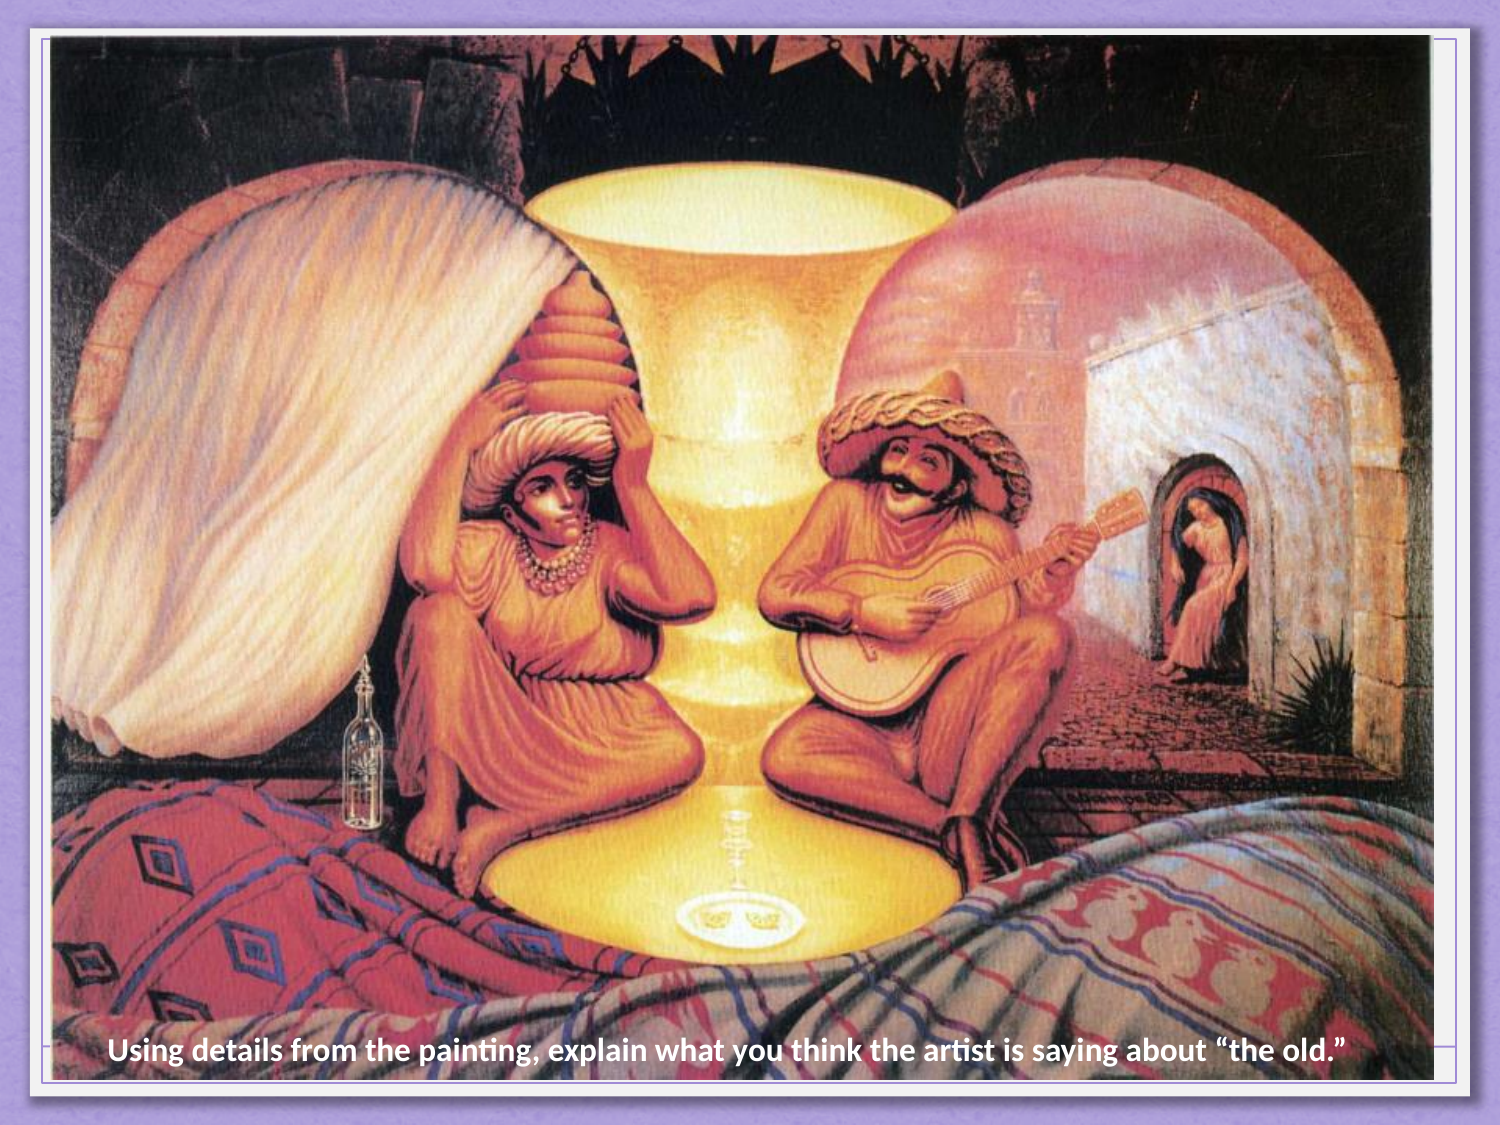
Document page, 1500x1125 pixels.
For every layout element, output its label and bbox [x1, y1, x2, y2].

picture [50, 35, 1435, 1080]
